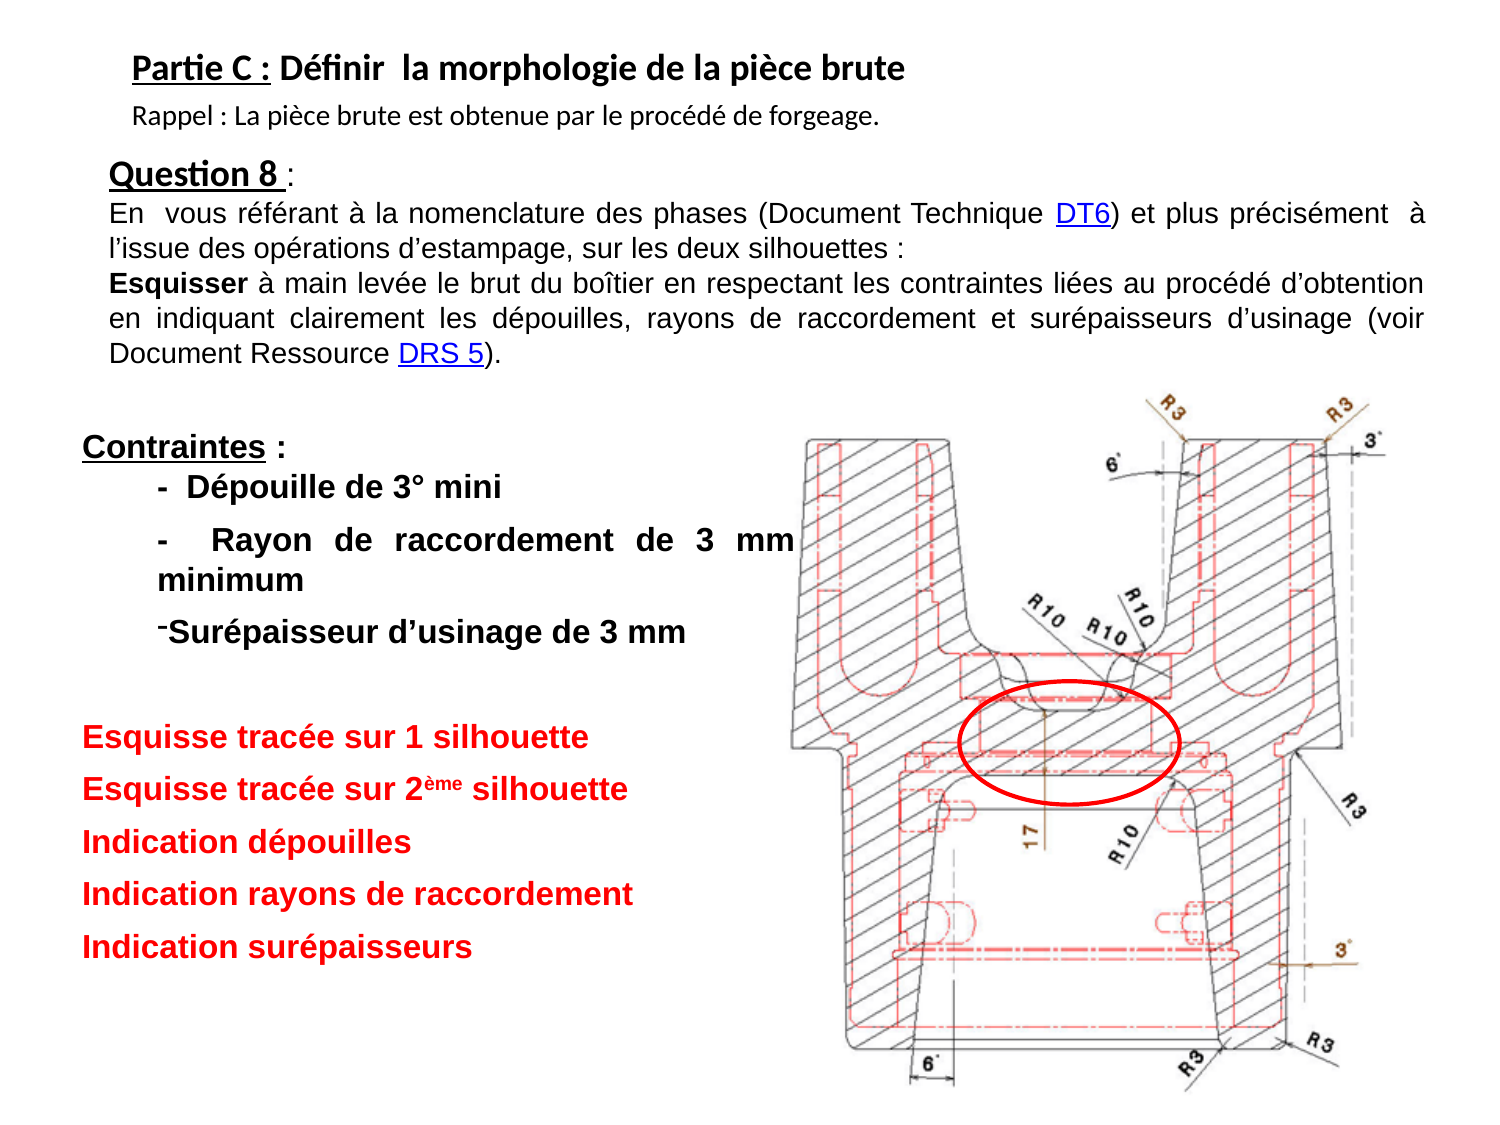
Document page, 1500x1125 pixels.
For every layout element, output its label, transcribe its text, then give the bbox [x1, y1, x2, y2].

text_box Question 8 : En vous référant à la nomenclature des phases (Document Technique DT6) et plus précisément à l’issue des opérations d’estampage, sur les deux silhouettes : Esquisser à main levée le brut du boîtier en respectant les contraintes liées au procédé d’obtention en indiquant clairement les dépouilles, rayons de raccordement et surépaisseurs d’usinage (voir Document Ressource DRS 5). [93, 141, 1442, 377]
text_box Contraintes : - Dépouille de 3° mini - Rayon de raccordement de 3 mm minimum Surépaisseur d’usinage de 3 mm Esquisse tracée sur 1 silhouette Esquisse tracée sur 2ème silhouette Indication dépouilles Indication rayons de raccordement Indication surépaisseurs [67, 392, 709, 1049]
text_box Partie C : Définir la morphologie de la pièce brute Rappel : La pièce brute est obtenue par le procédé de forgeage. [117, 35, 1383, 140]
picture [714, 366, 1448, 1125]
